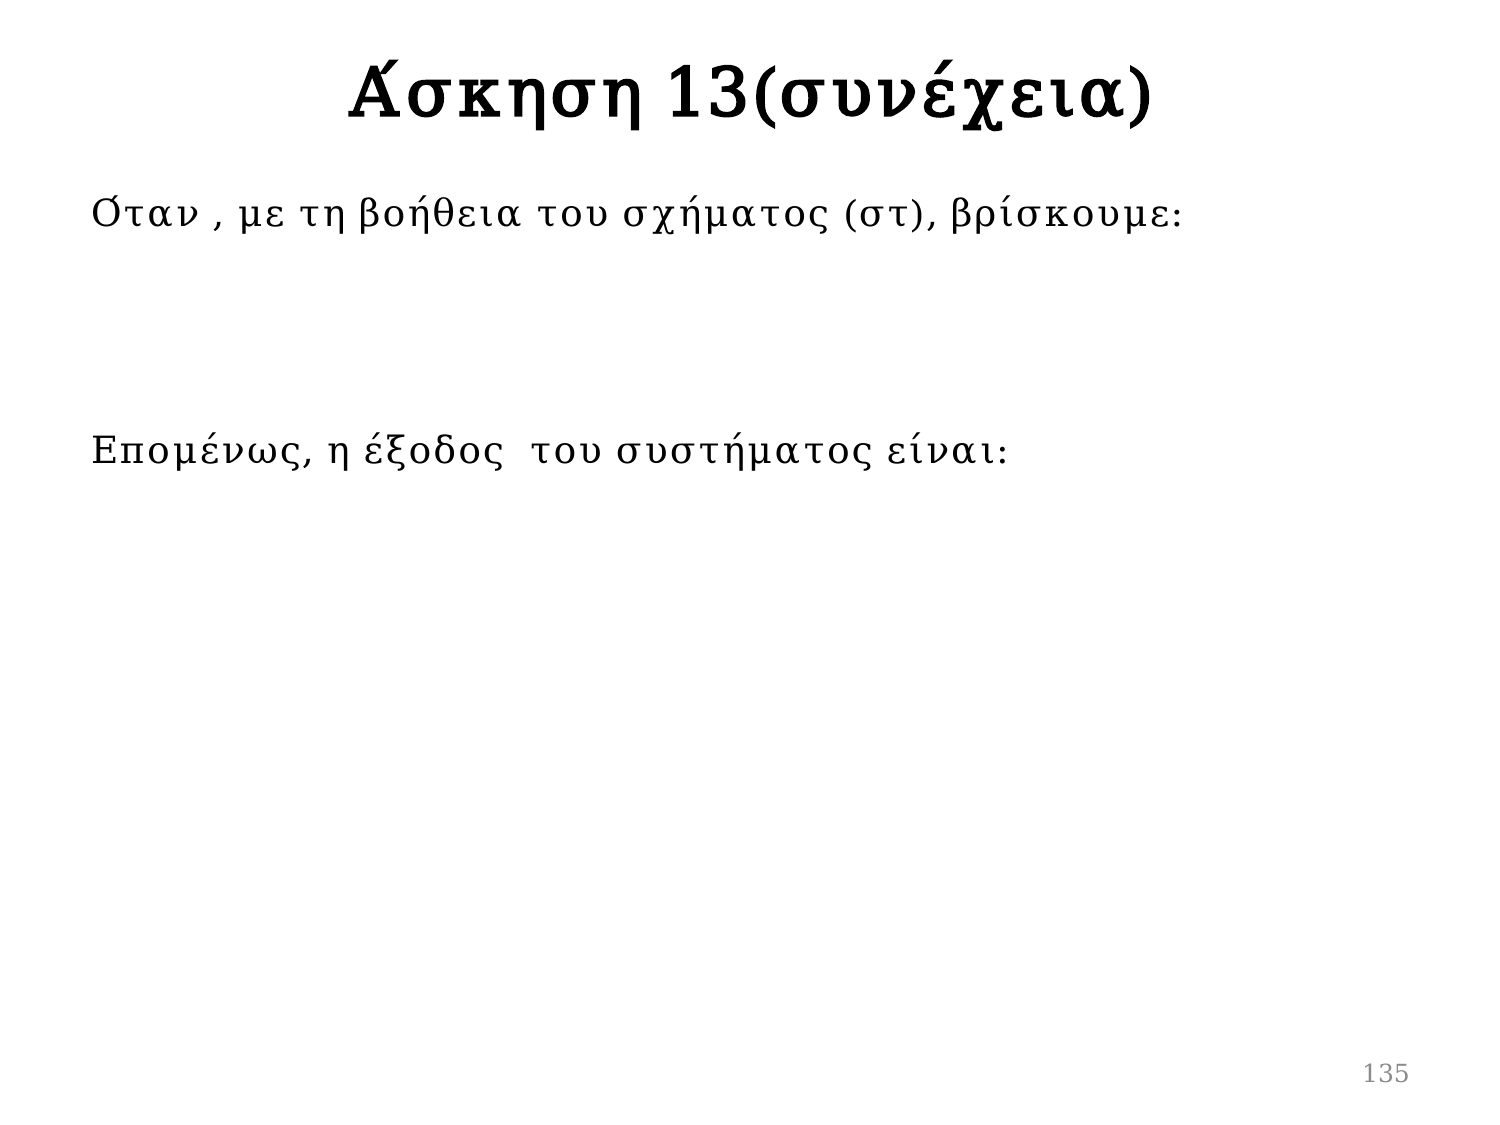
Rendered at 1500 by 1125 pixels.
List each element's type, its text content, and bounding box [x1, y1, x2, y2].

title Άσκηση 13(συνέχεια) [75, 19, 1425, 159]
slide_number 135 [1222, 1042, 1425, 1103]
